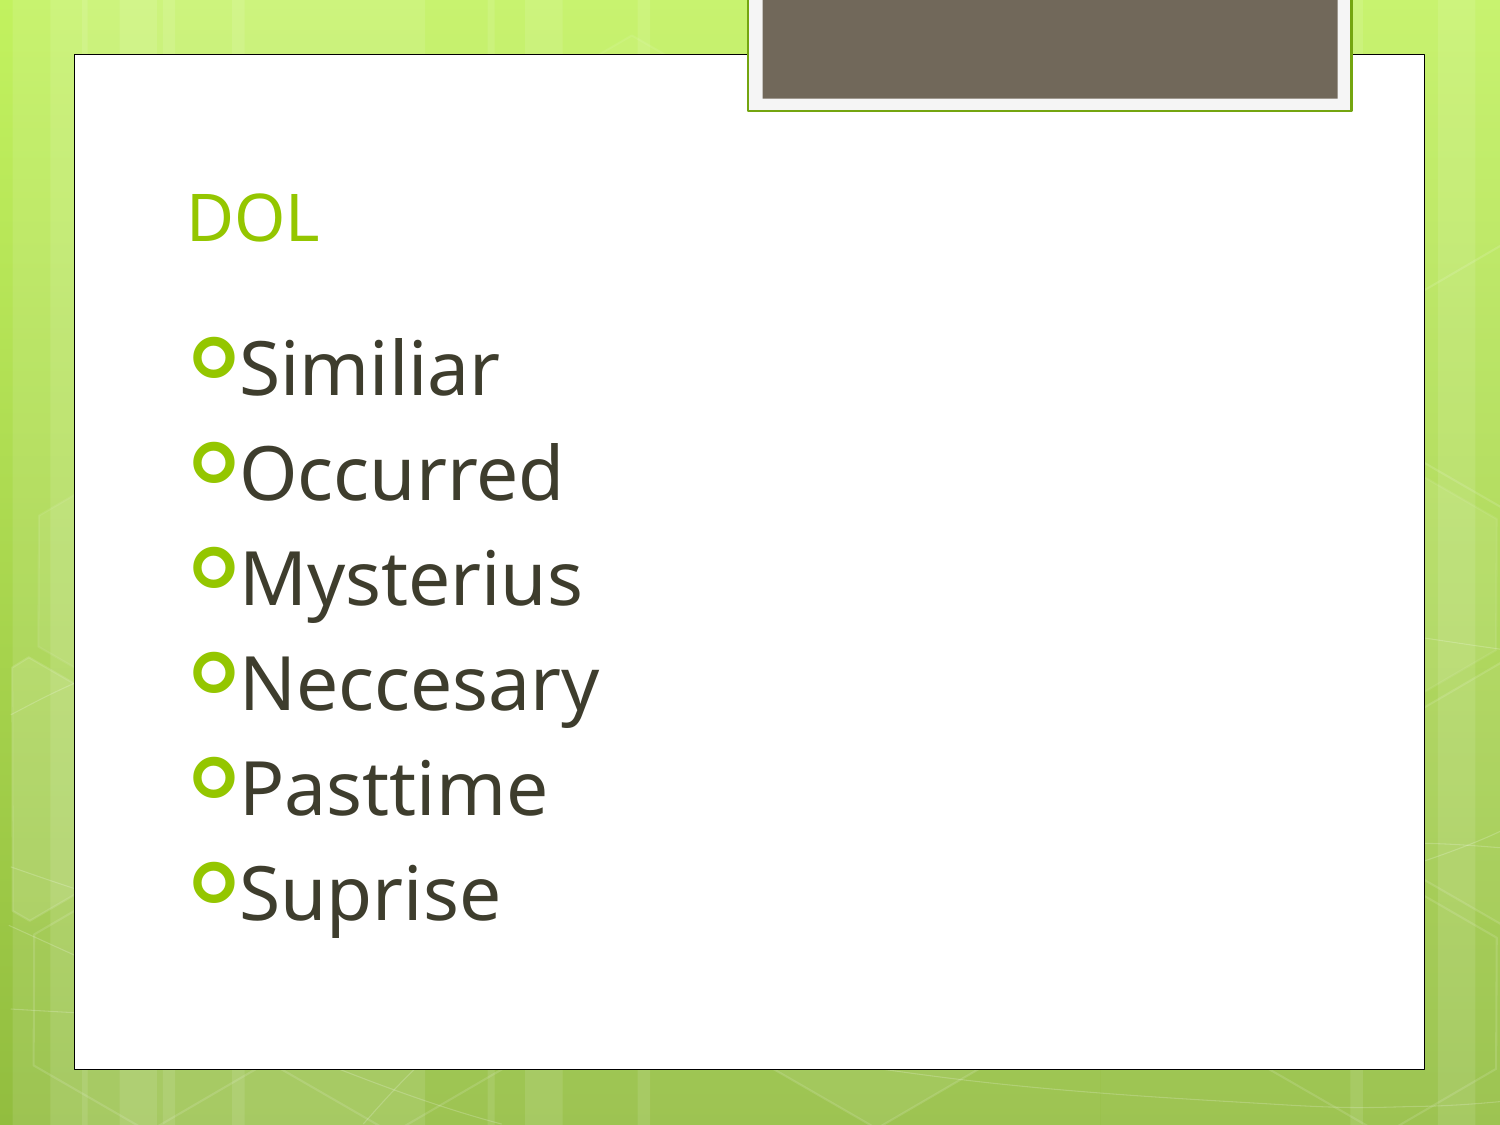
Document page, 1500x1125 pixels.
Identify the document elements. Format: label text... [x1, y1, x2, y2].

title DOL [171, 168, 1324, 263]
list Similiar Occurred Mysterius Neccesary Pasttime Suprise [162, 312, 1283, 957]
